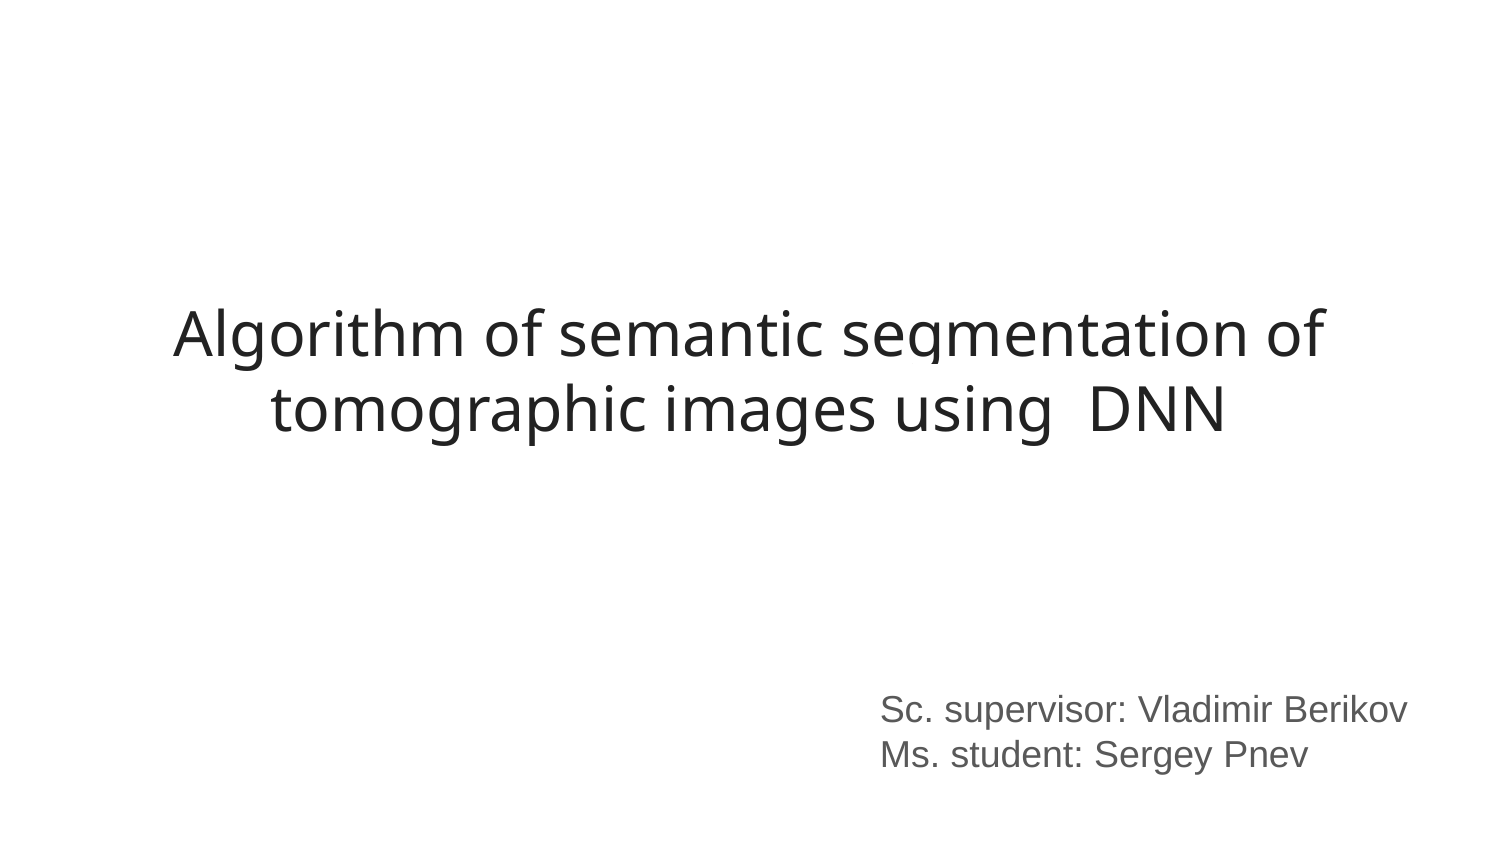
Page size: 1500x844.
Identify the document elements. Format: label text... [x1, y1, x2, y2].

subtitle Sc. supervisor: Vladimir Berikov Ms. student: Sergey Pnev [864, 670, 1469, 783]
title Algorithm of semantic segmentation of tomographic images using DNN [51, 122, 1449, 459]
